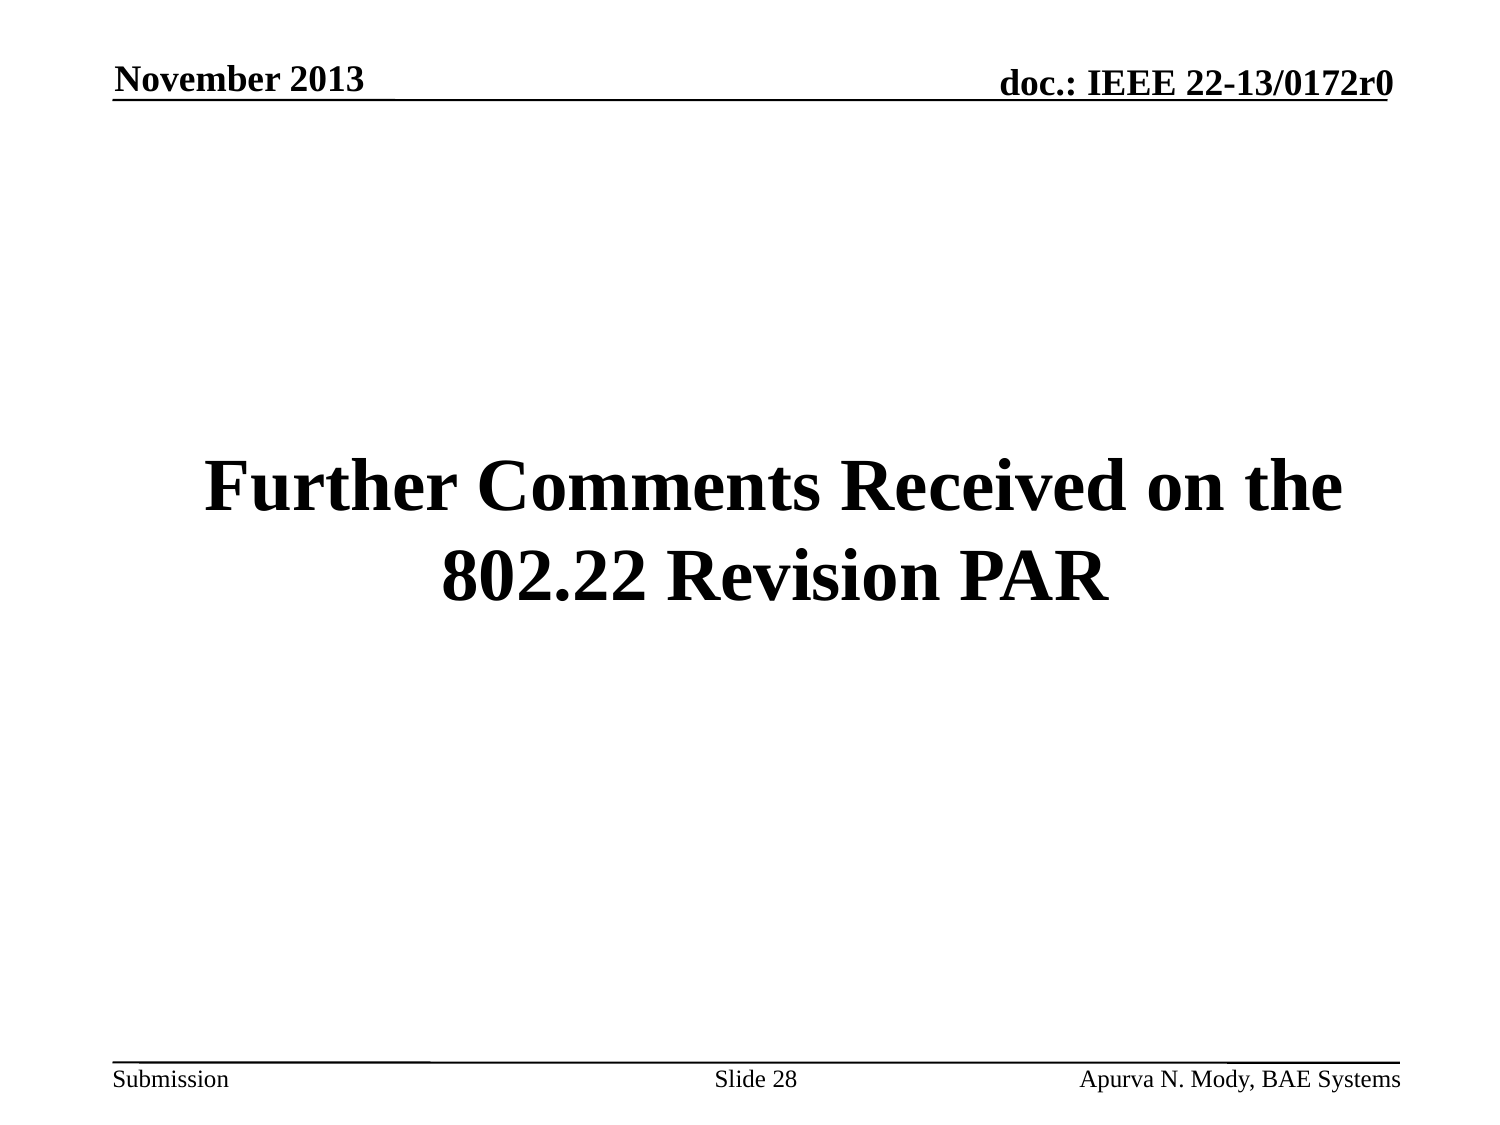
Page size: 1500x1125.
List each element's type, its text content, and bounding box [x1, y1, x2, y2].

title Further Comments Received on the 802.22 Revision PAR [99, 362, 1451, 688]
slide_number Slide 28 [712, 1061, 800, 1123]
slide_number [114, 54, 540, 100]
footer Apurva N. Mody, BAE Systems [902, 1061, 1402, 1093]
